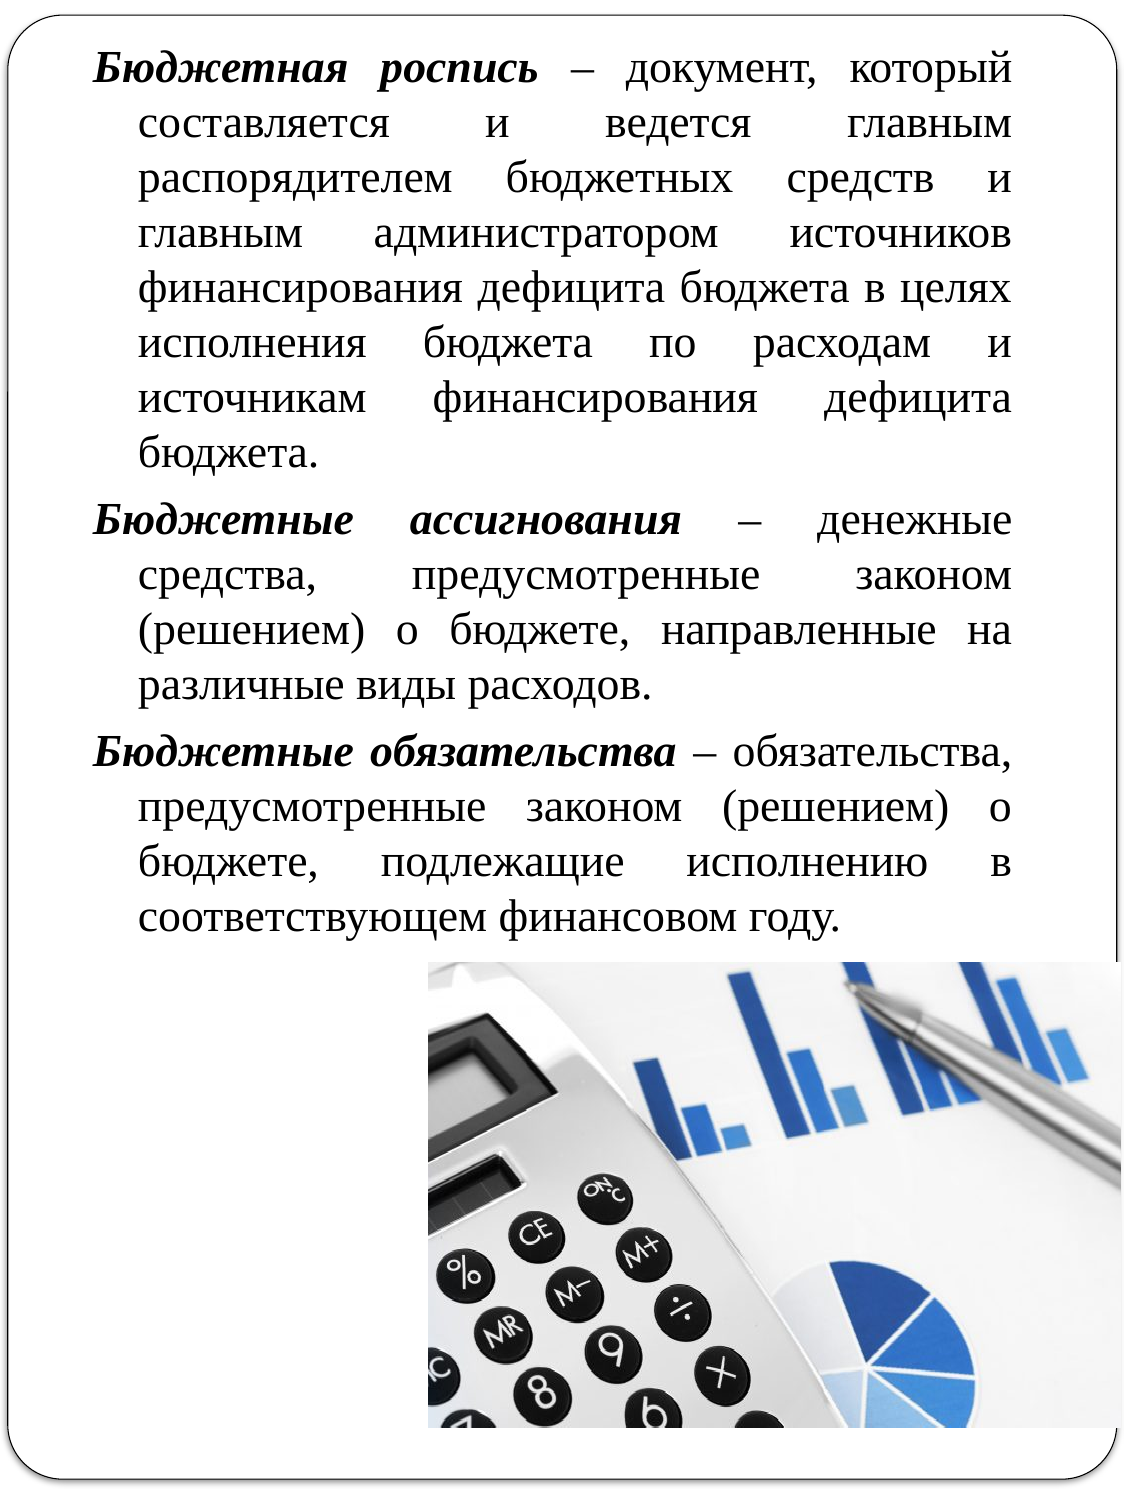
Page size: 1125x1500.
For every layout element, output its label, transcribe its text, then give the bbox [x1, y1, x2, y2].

list Бюджетная роспись – документ, который составляется и ведется главным распорядителем бюджетных средств и главным администратором источников финансирования дефицита бюджета в целях исполнения бюджета по расходам и источникам финансирования дефицита бюджета. Бюджетные ассигнования – денежные средства, предусмотренные законом (решением) о бюджете, направленные на различные виды расходов. Бюджетные обязательства – обязательства, предусмотренные законом (решением) о бюджете, подлежащие исполнению в соответствующем финансовом году. [78, 29, 1028, 1063]
picture [427, 962, 1121, 1428]
